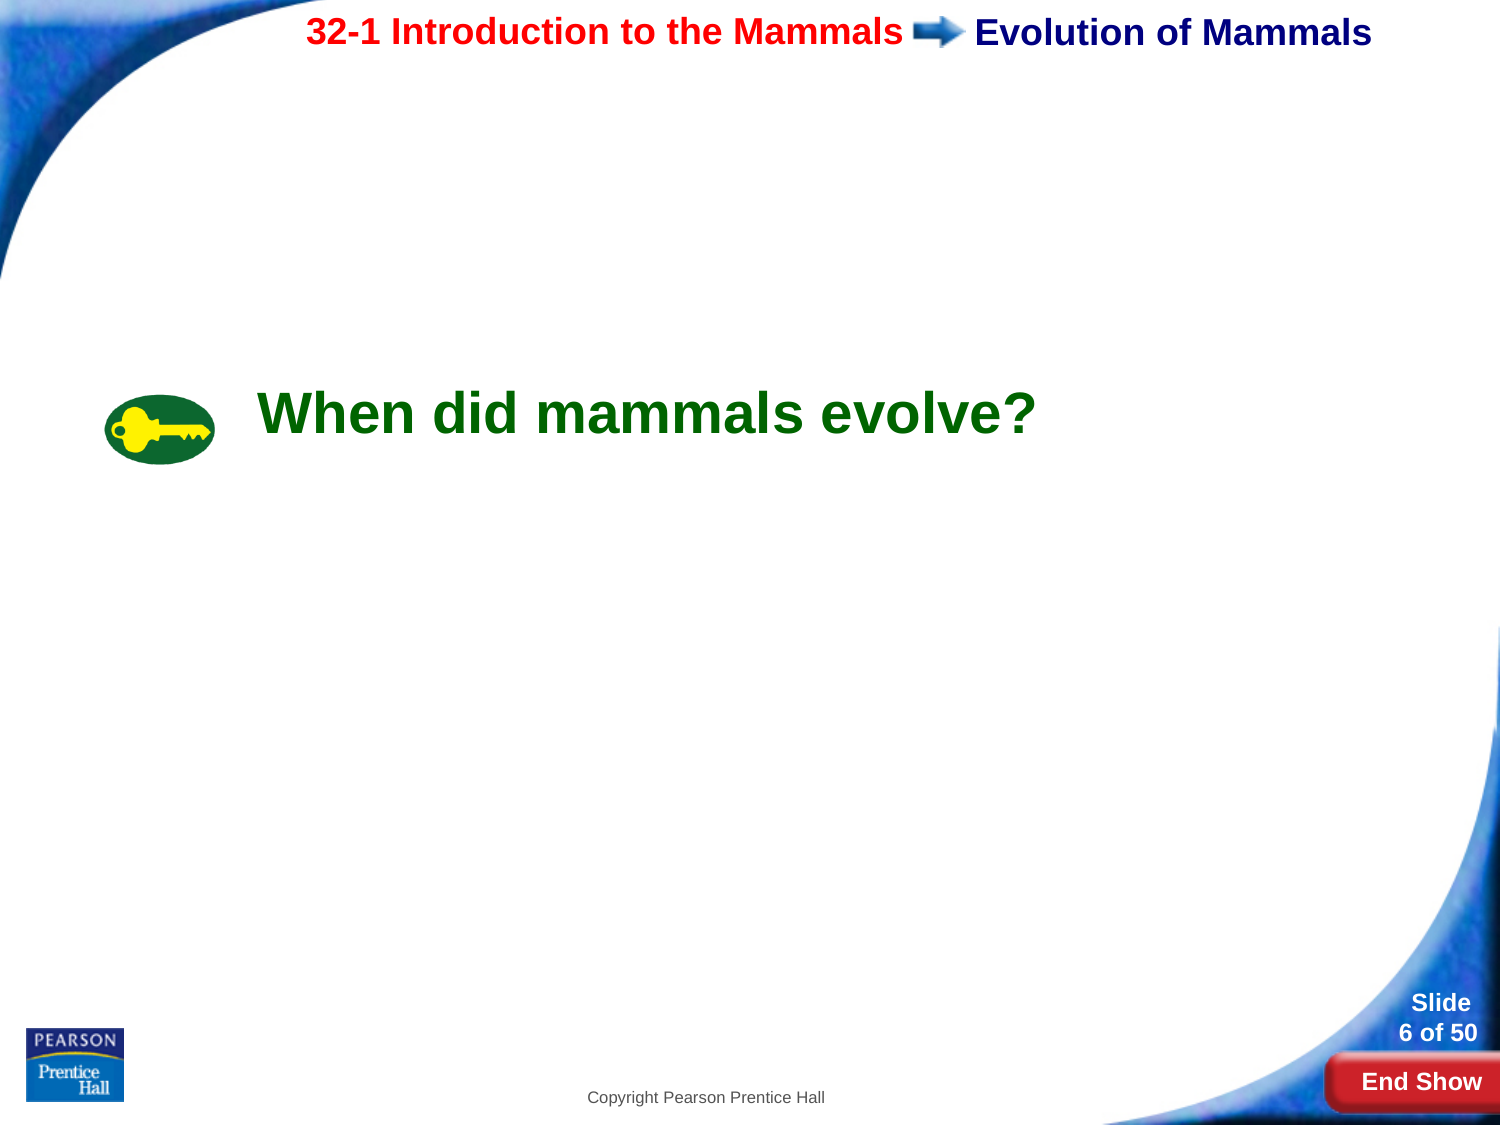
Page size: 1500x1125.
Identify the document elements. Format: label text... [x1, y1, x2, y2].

title Evolution of Mammals [959, 0, 1500, 76]
picture [0, 0, 1500, 1125]
footer Copyright Pearson Prentice Hall [468, 1078, 945, 1105]
list When did mammals evolve? [44, 179, 1500, 938]
